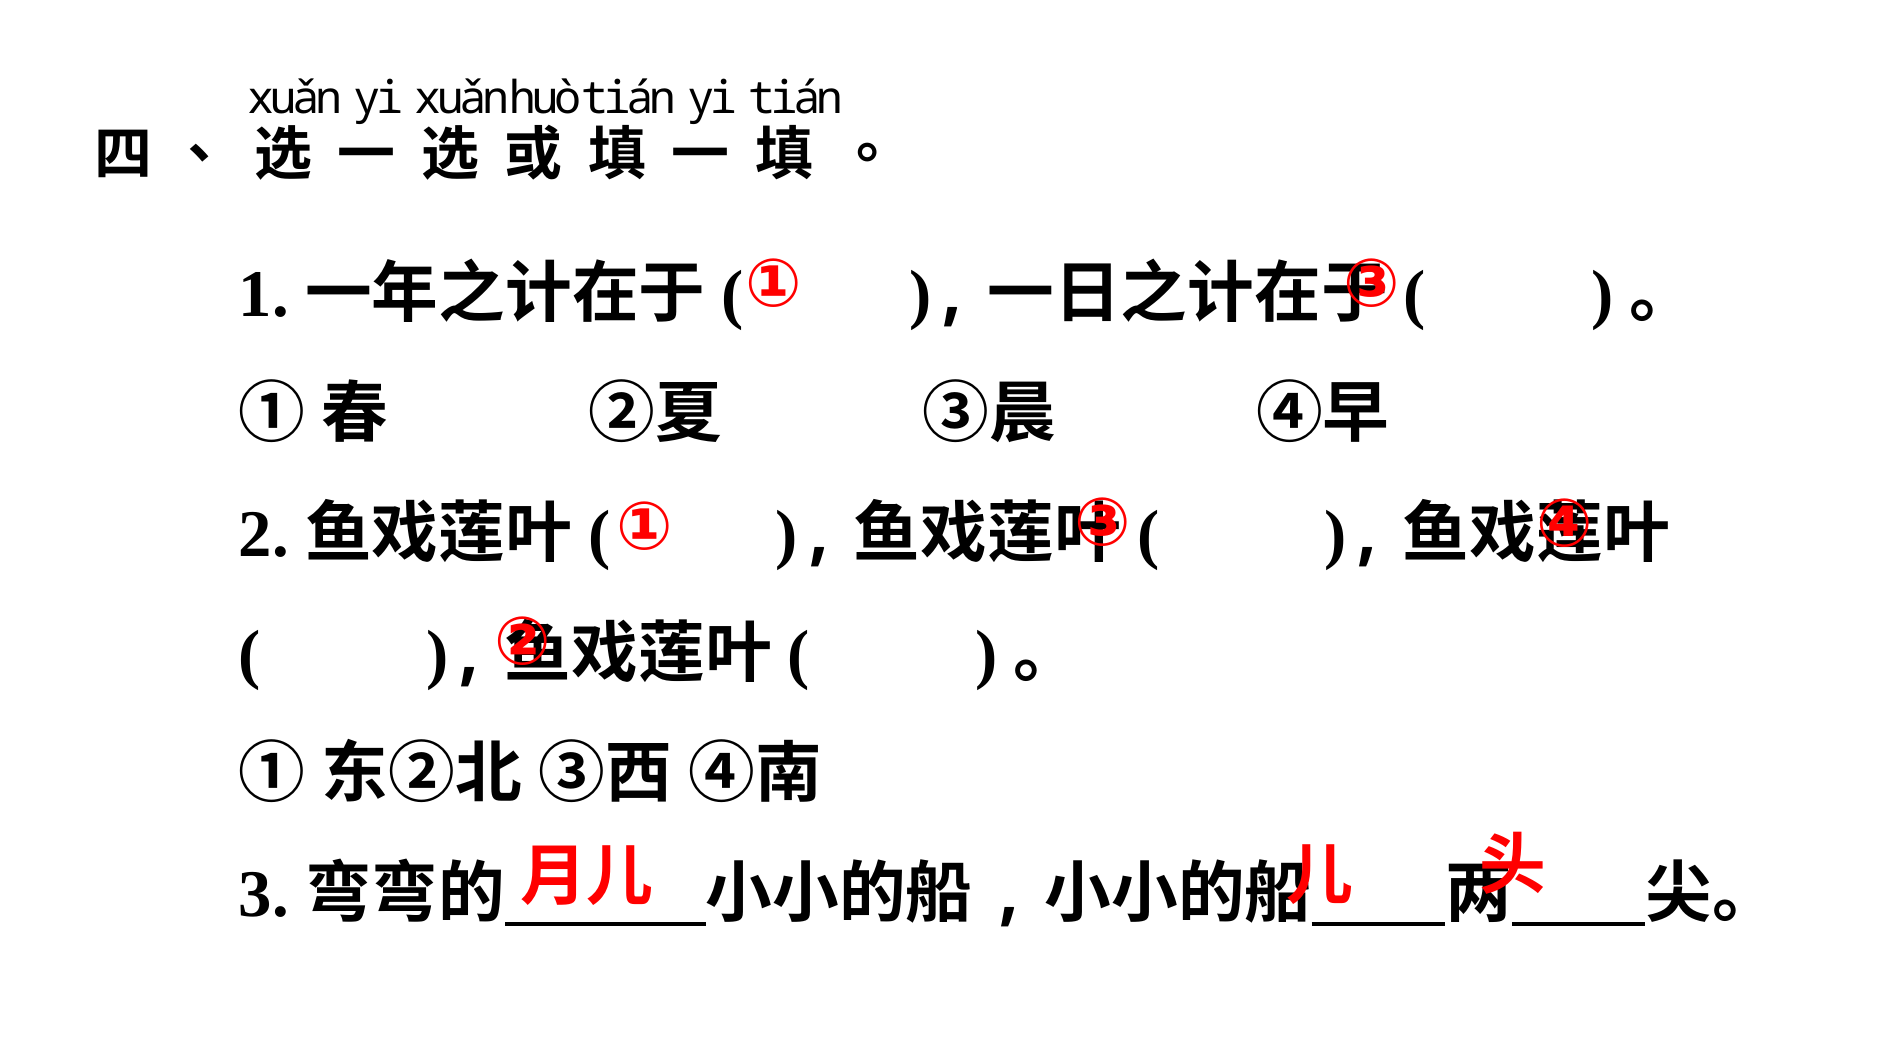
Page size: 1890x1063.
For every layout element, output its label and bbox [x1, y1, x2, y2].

text_box [94, 58, 1802, 946]
